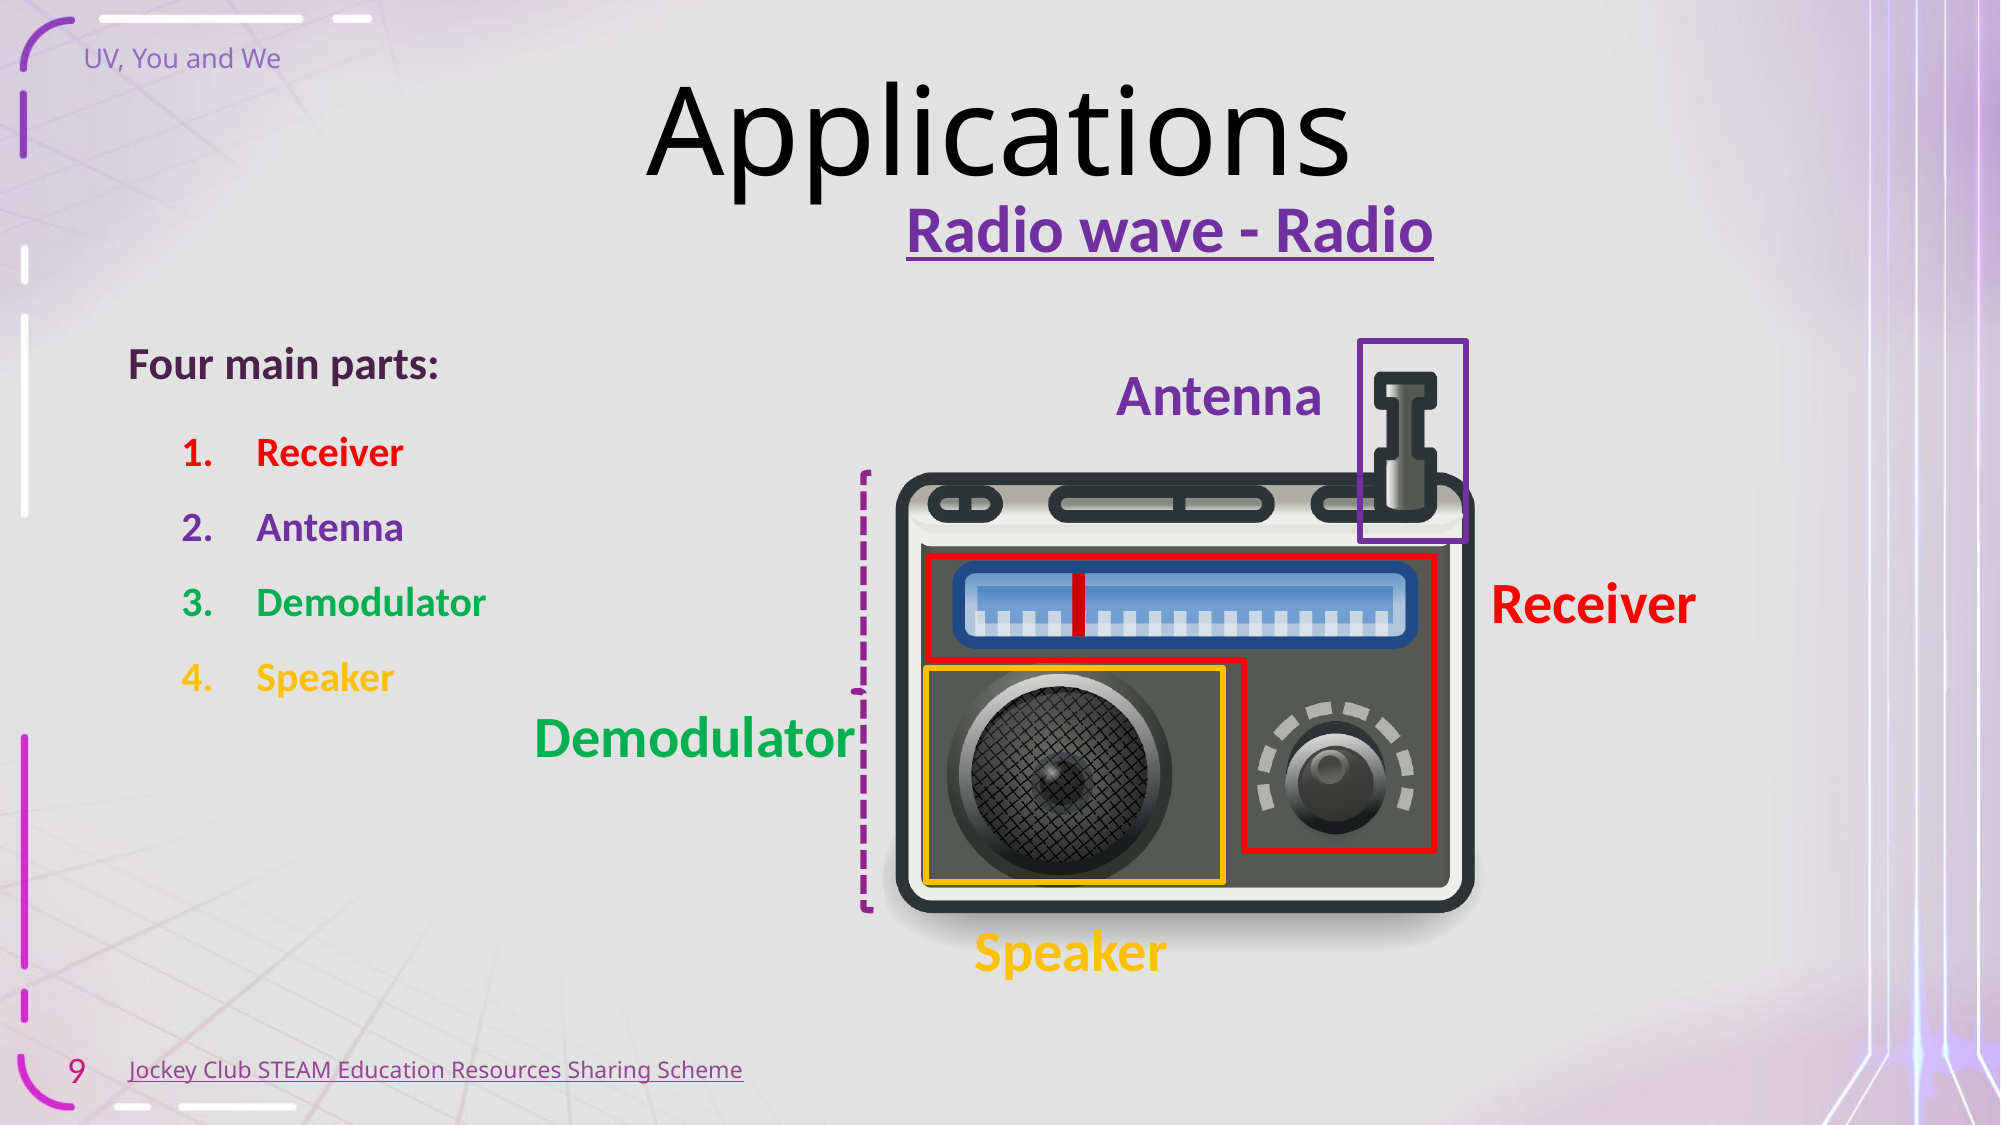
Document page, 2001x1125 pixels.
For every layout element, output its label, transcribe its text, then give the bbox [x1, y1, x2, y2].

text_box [517, 340, 1715, 992]
text_box Receiver Antenna Demodulator Speaker [166, 392, 502, 708]
picture [0, 0, 2001, 1125]
title Applications [99, 45, 1900, 233]
text_box Four main parts: [113, 326, 455, 397]
text_box Radio wave - Radio [891, 178, 1450, 274]
